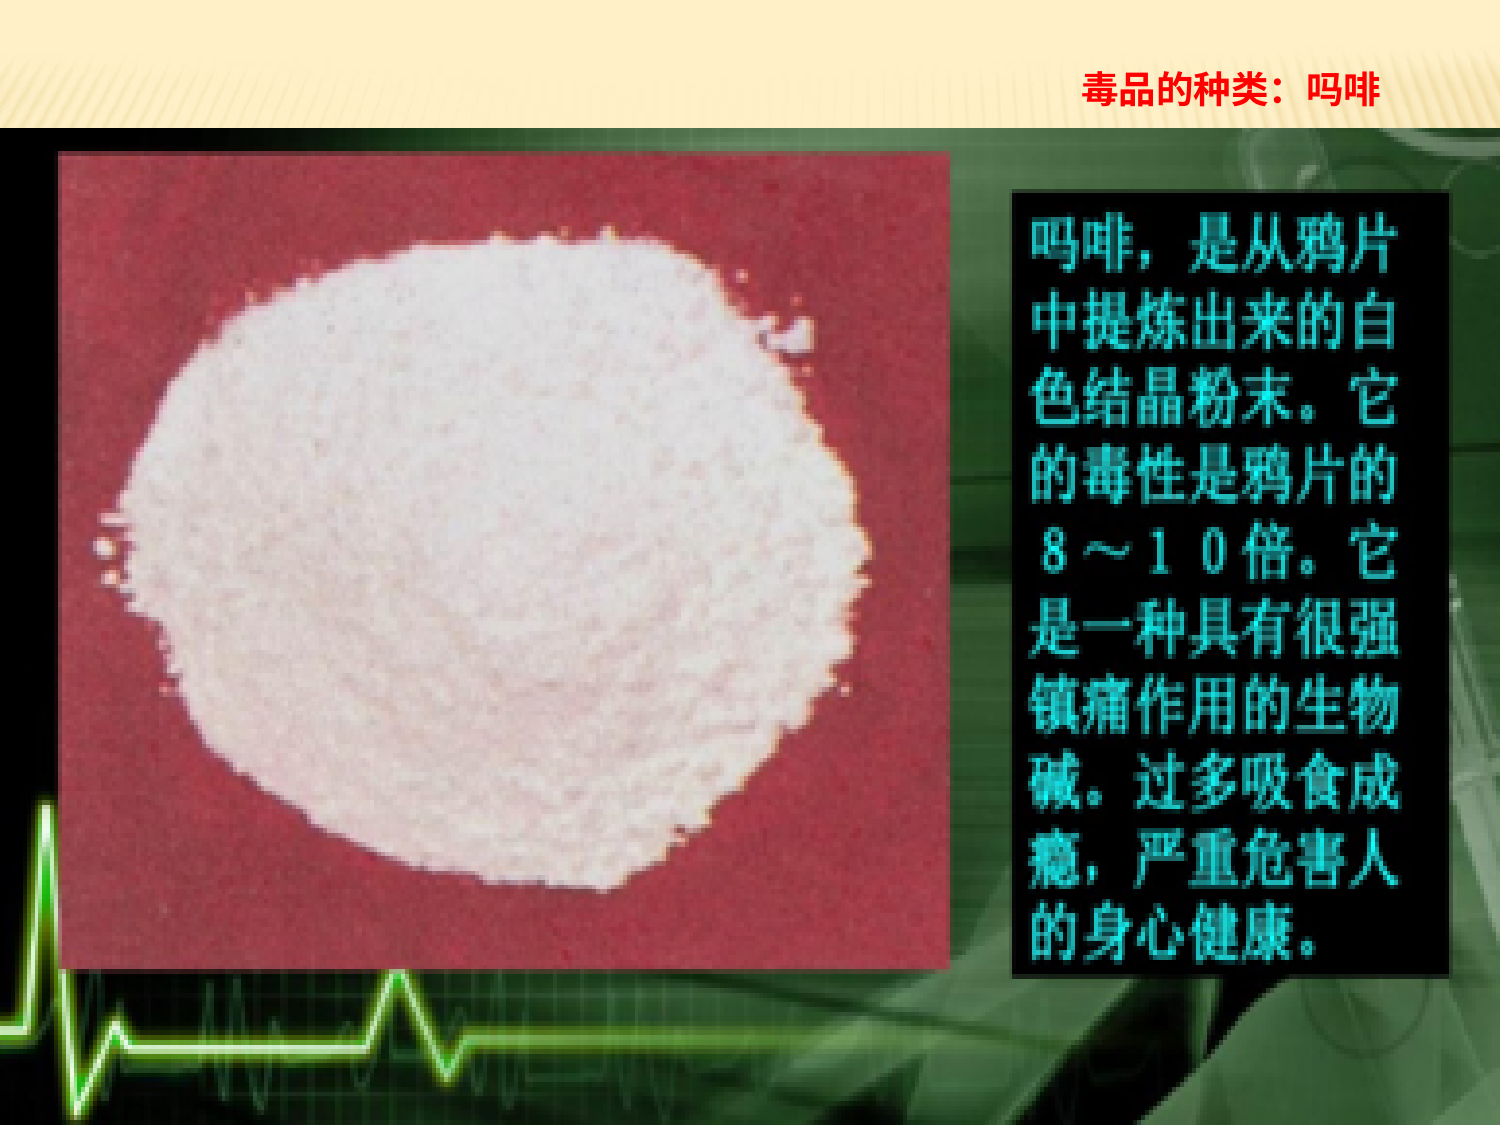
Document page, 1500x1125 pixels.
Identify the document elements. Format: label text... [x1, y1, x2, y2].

text_box 毒品的种类：吗啡 [1066, 58, 1402, 119]
picture [0, 128, 1500, 1125]
